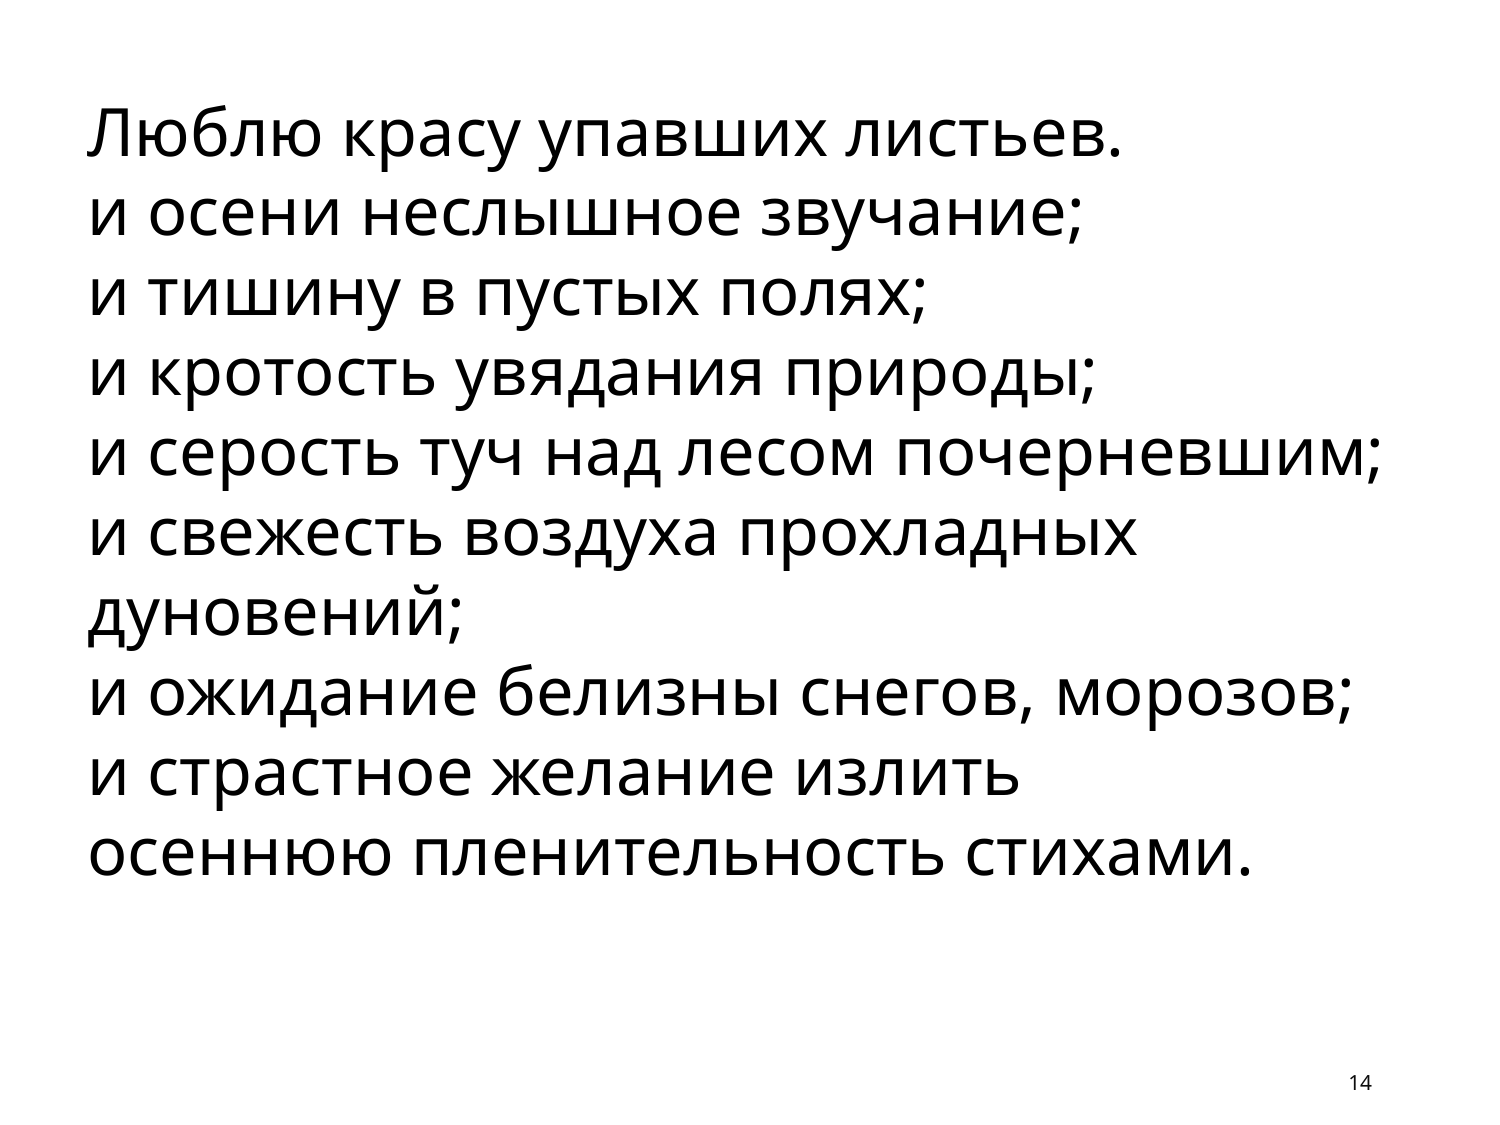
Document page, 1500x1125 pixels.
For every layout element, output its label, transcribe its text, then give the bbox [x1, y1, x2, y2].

text_box Люблю красу упавших листьев. и осени неслышное звучание; и тишину в пустых полях; и кротость увядания природы; и серость туч над лесом почерневшим; и свежесть воздуха прохладных дуновений; и ожидание белизны снегов, морозов; и страстное желание излить осеннюю пленительность стихами. [72, 81, 1419, 897]
slide_number 14 [1333, 1061, 1454, 1107]
